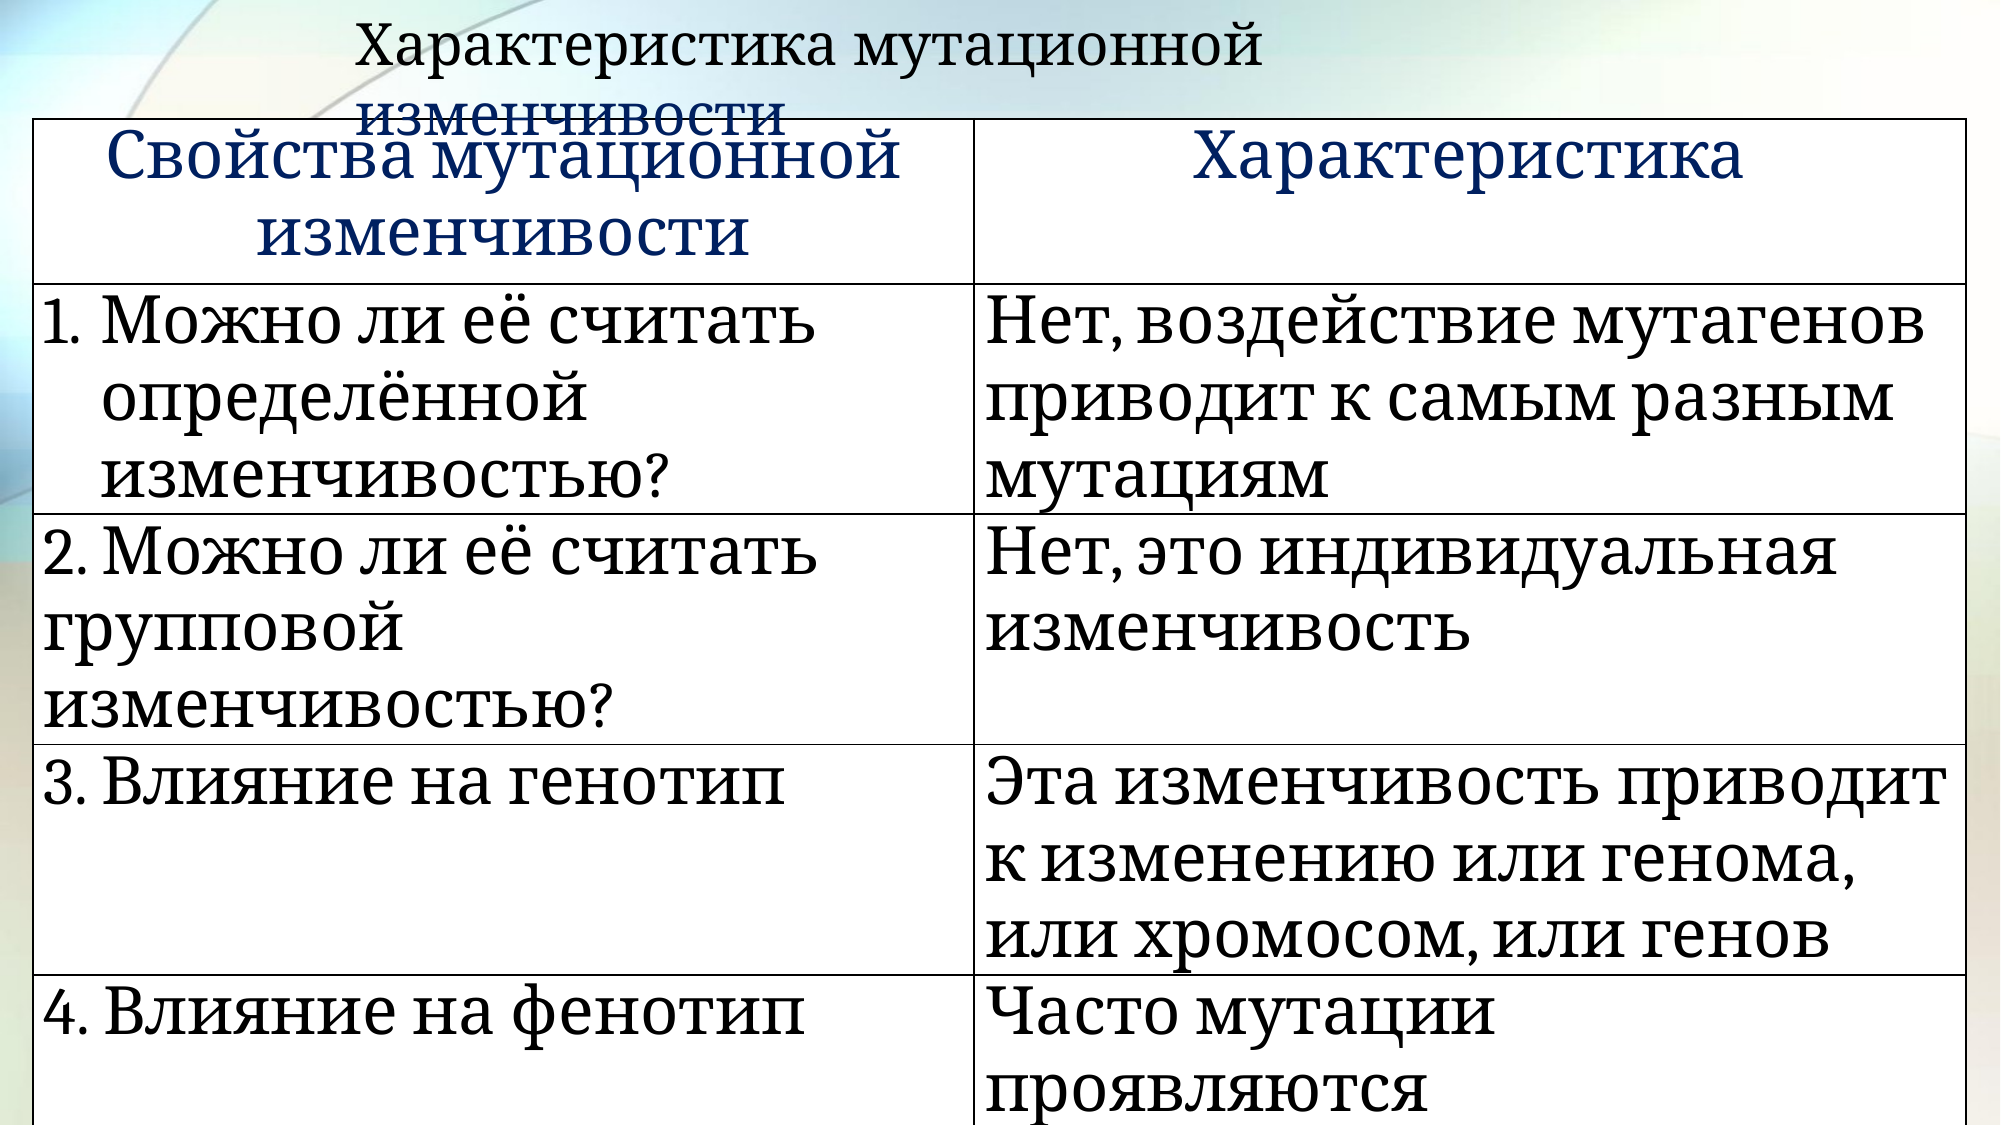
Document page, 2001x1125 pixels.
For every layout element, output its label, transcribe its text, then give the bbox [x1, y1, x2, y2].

picture [0, 0, 341, 1125]
table_cell Нет, воздействие мутагенов приводит к самым разным мутациям [975, 285, 1965, 513]
table_cell 3. Влияние на генотип [34, 745, 973, 974]
table_header Свойства мутационной изменчивости [34, 120, 973, 283]
table_cell Эта изменчивость приводит к изменению или генома, или хромосом, или генов [975, 745, 1965, 974]
text_box Характеристика мутационной изменчивости [341, 0, 1700, 155]
table_cell Часто мутации проявляются фенотипически [975, 976, 1965, 1125]
table_cell 4. Влияние на фенотип [34, 976, 973, 1125]
table_cell Можно ли её считать определённой изменчивостью? [34, 285, 973, 513]
table_header Характеристика [975, 120, 1965, 283]
picture [1700, 0, 2001, 1125]
table_cell 2. Можно ли её считать групповой изменчивостью? [34, 515, 973, 744]
table_cell Нет, это индивидуальная изменчивость [975, 515, 1965, 744]
